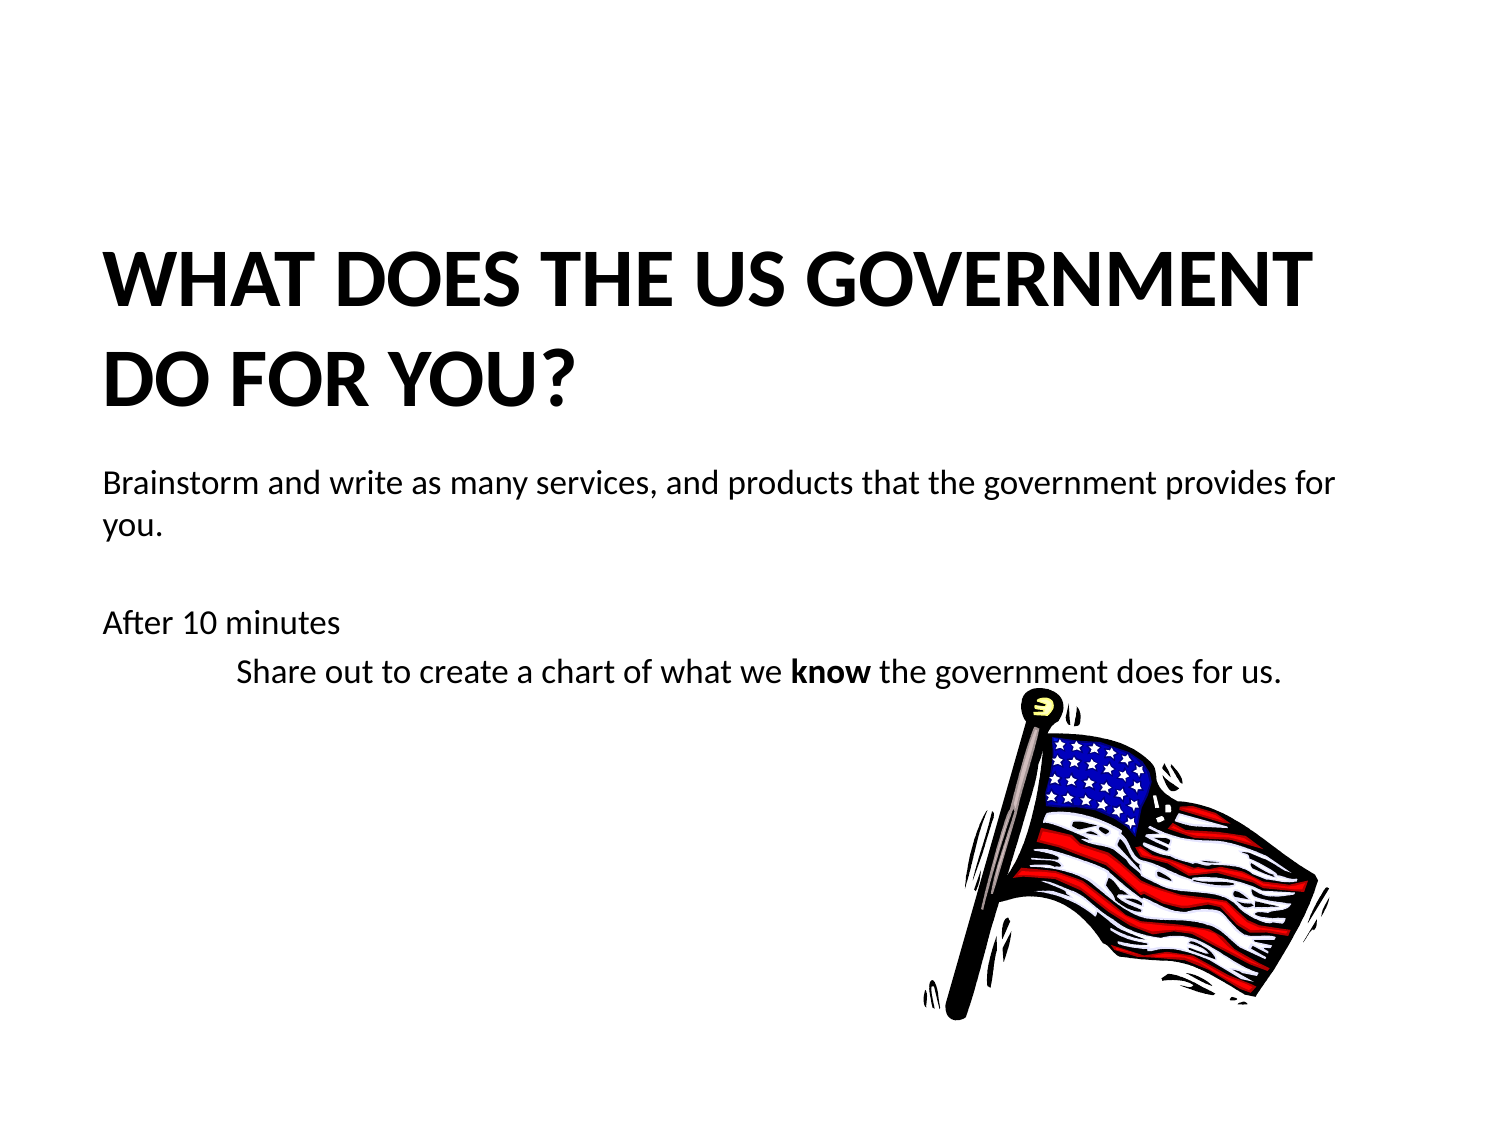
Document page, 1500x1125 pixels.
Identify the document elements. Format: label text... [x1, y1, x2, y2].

list Brainstorm and write as many services, and products that the government provides for you. After 10 minutes Share out to create a chart of what we know the government does for us. [87, 450, 1363, 698]
picture [922, 744, 1299, 1090]
title What does the US Government do for you? [86, 216, 1362, 525]
